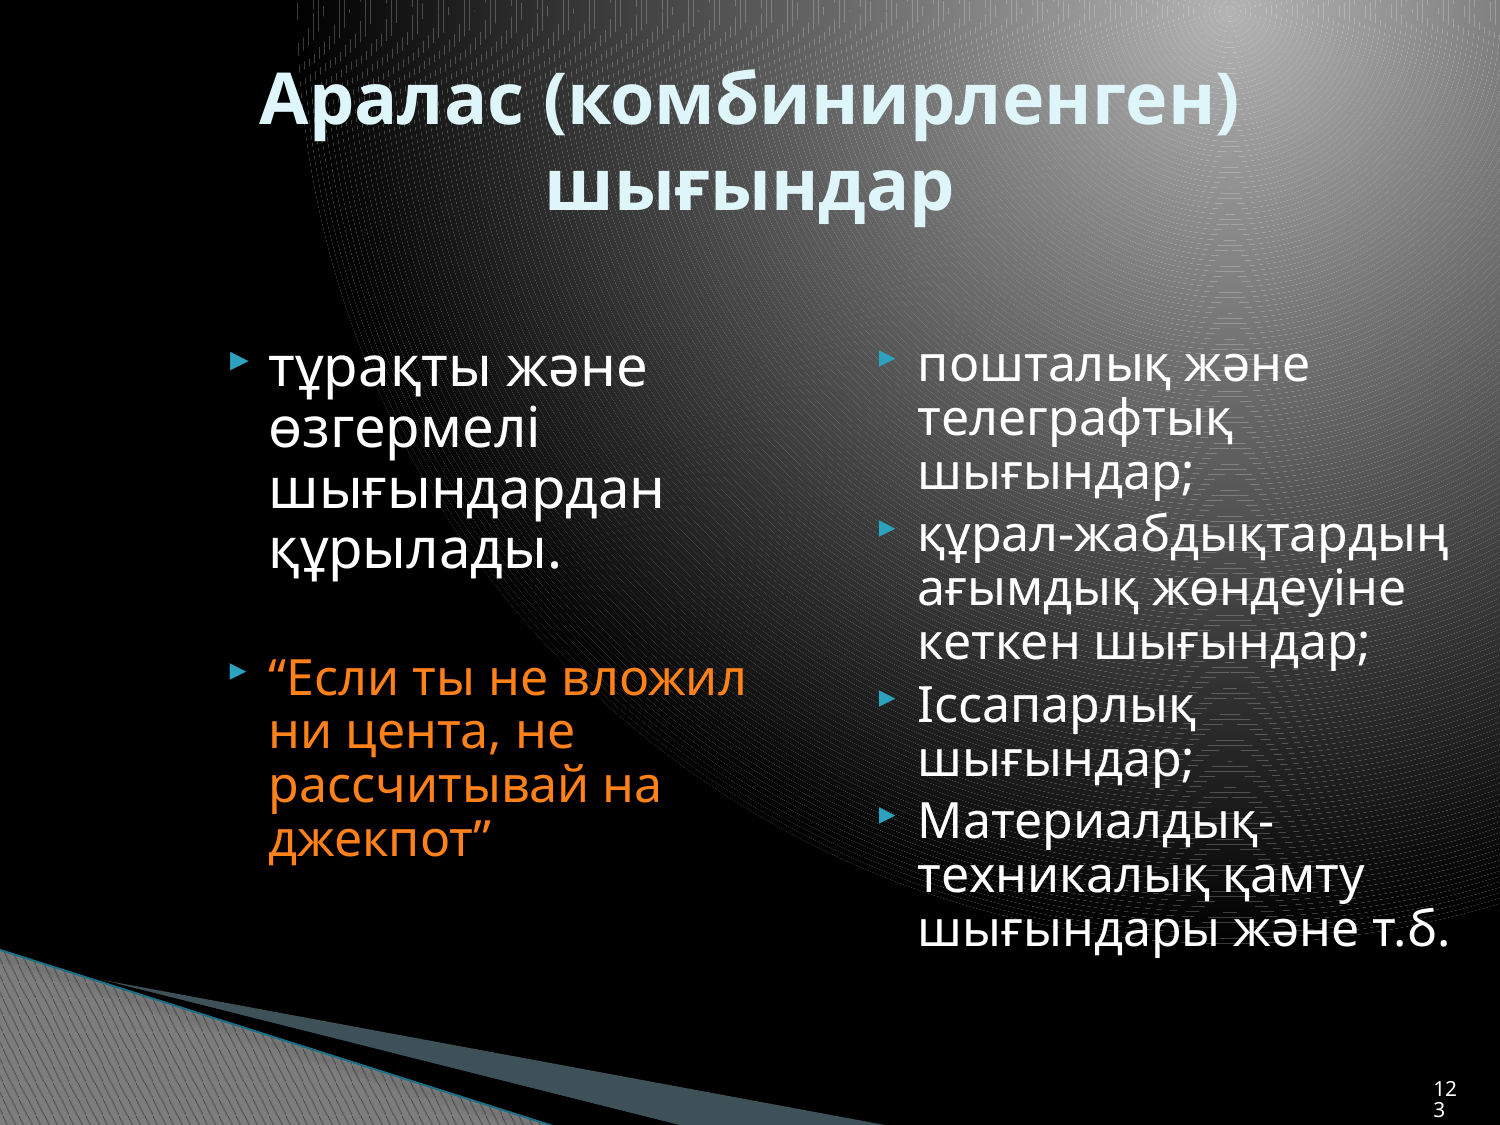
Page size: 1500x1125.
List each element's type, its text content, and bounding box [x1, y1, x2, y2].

slide_number 123 [1418, 1051, 1479, 1112]
title Аралас (комбинирленген) шығындар [75, 45, 1425, 233]
list пошталық және телеграфтық шығындар; құрал-жабдықтардың ағымдық жөндеуіне кеткен шығындар; Іссапарлық шығындар; Материалдық-техникалық қамту шығындары және т.б. [843, 331, 1469, 1006]
list тұрақты және өзгермелі шығындардан құрылады. “Если ты не вложил ни цента, не рассчитывай на джекпот” [193, 331, 820, 1006]
picture [0, 952, 543, 1125]
